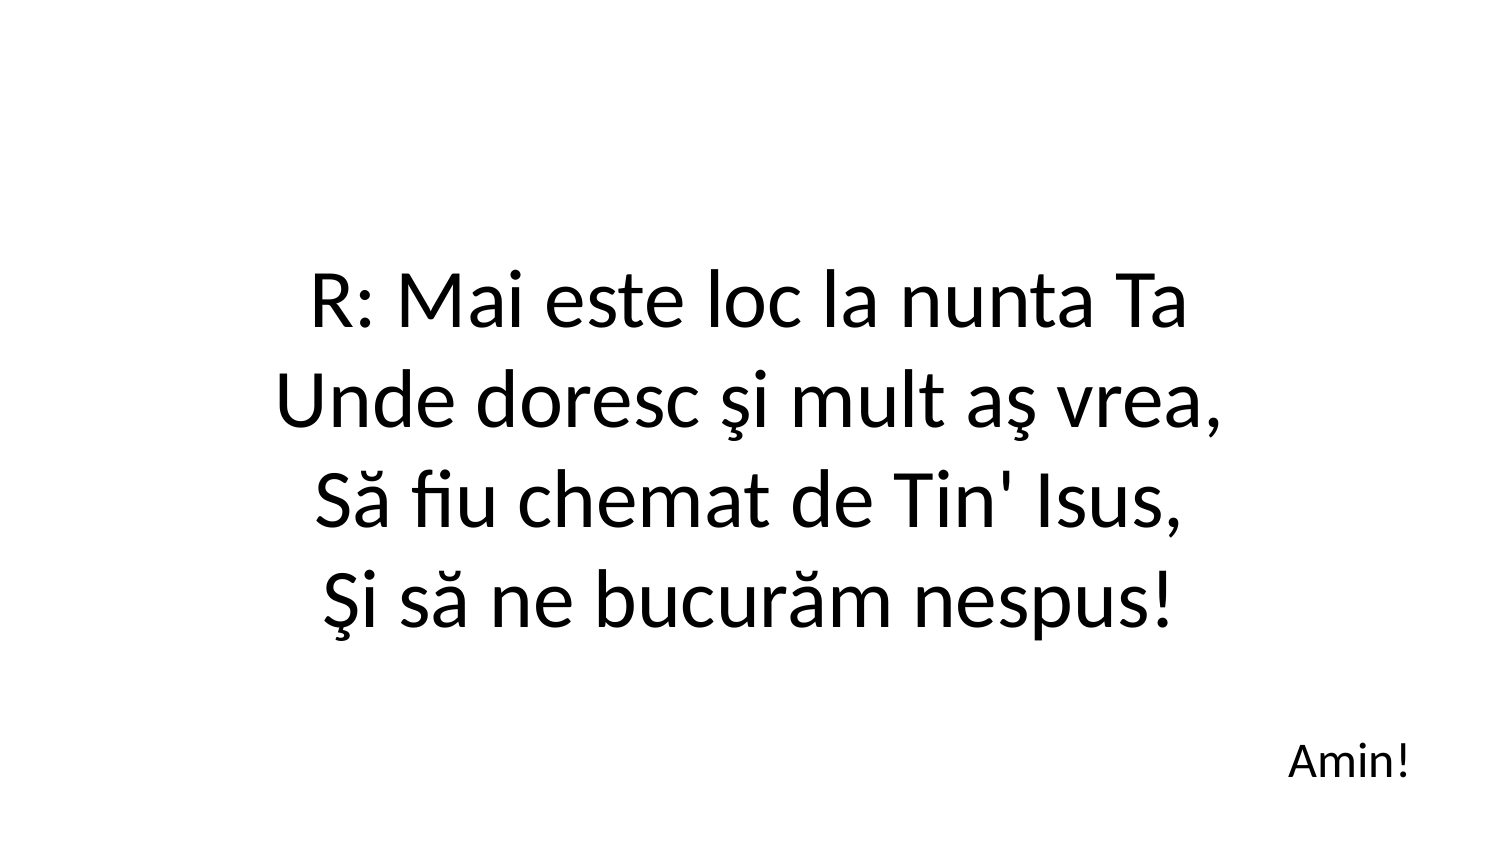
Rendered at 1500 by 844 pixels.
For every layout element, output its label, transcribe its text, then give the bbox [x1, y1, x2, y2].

text_box Amin! [1273, 674, 1427, 795]
text_box R: Mai este loc la nunta Ta Unde doresc şi mult aş vrea, Să fiu chemat de Tin' Isus, Şi să ne bucurăm nespus! [259, 192, 1240, 652]
